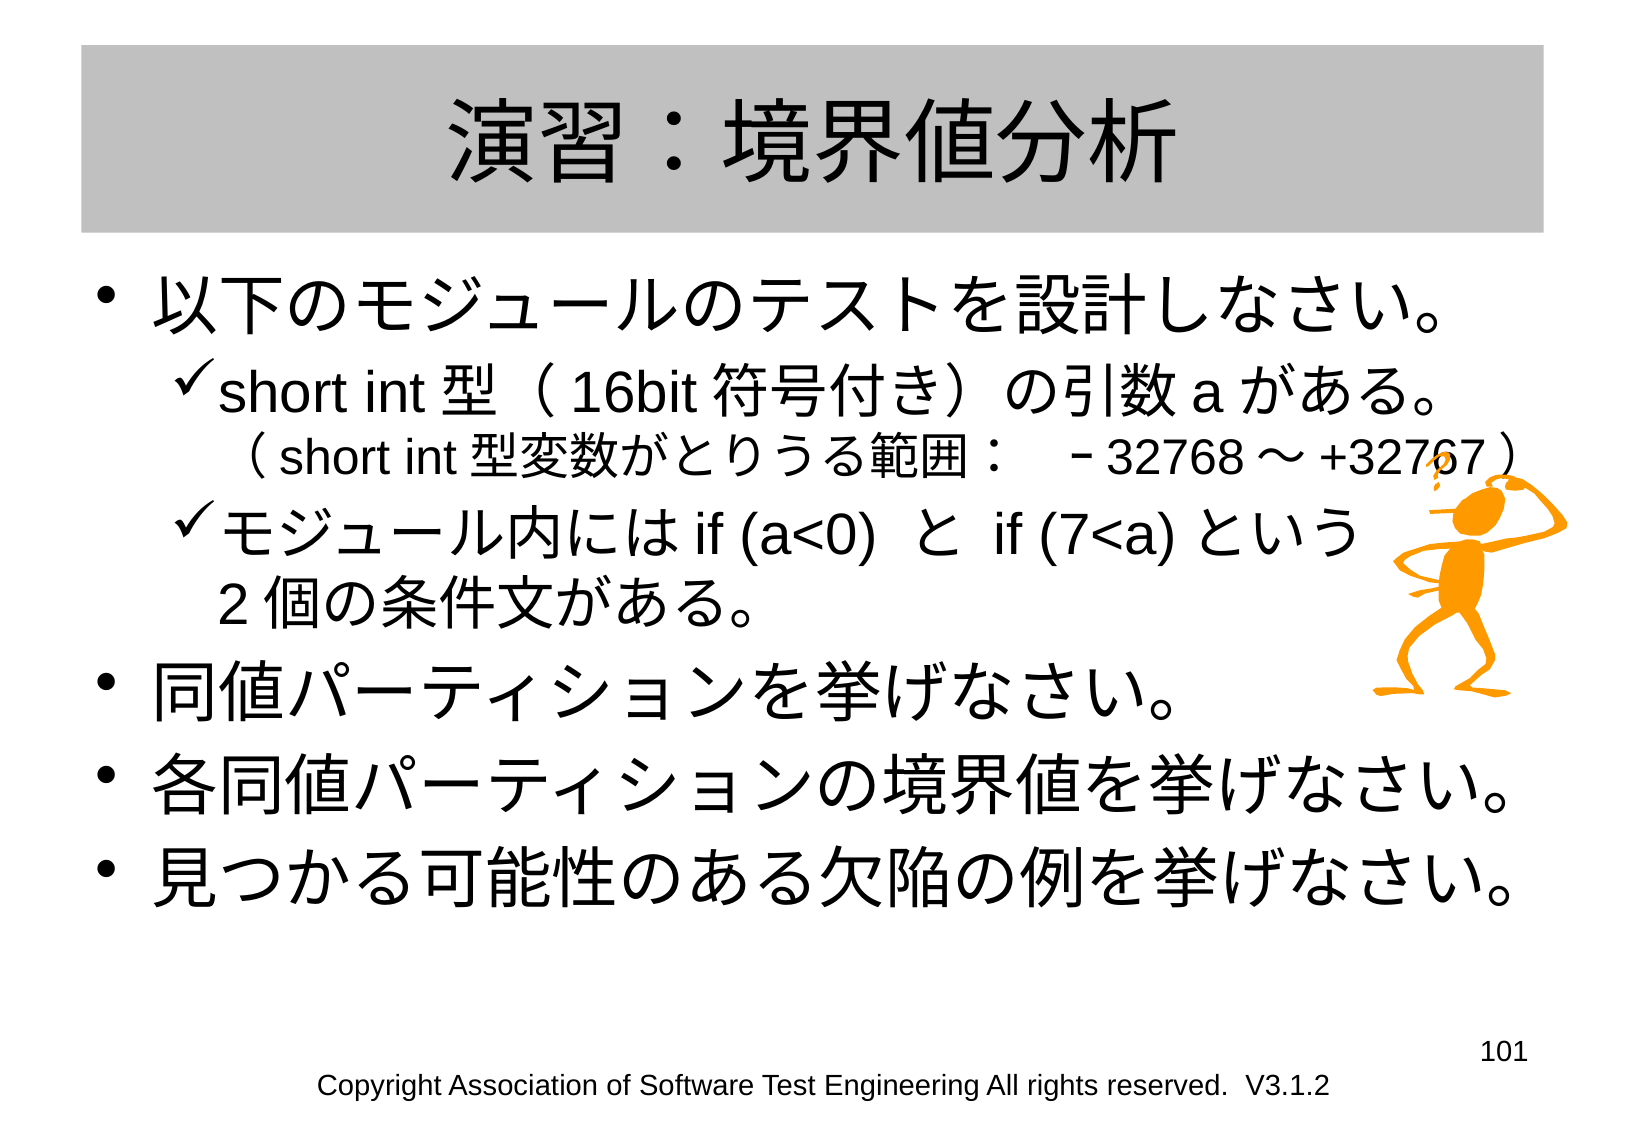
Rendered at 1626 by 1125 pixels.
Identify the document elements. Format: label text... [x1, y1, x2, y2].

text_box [1372, 455, 1568, 698]
slide_number 101 [1164, 1024, 1544, 1103]
footer Copyright Association of Software Test Engineering All rights reserved. V3.1.2 [233, 1058, 1416, 1103]
title 演習：境界値分析 [80, 44, 1544, 233]
list 以下のモジュールのテストを設計しなさい。 short int型（16bit符号付き）の引数aがある。 （short int型変数がとりうる範囲： ｰ32768～+32767） モジュール内にはif (a<0) と if (7<a)という 2個の条件文がある。 同値パーティションを挙げなさい。 各同値パーティションの境界値を挙げなさい。 見つかる可能性のある欠陥の例を挙げなさい。 [79, 255, 1568, 1012]
